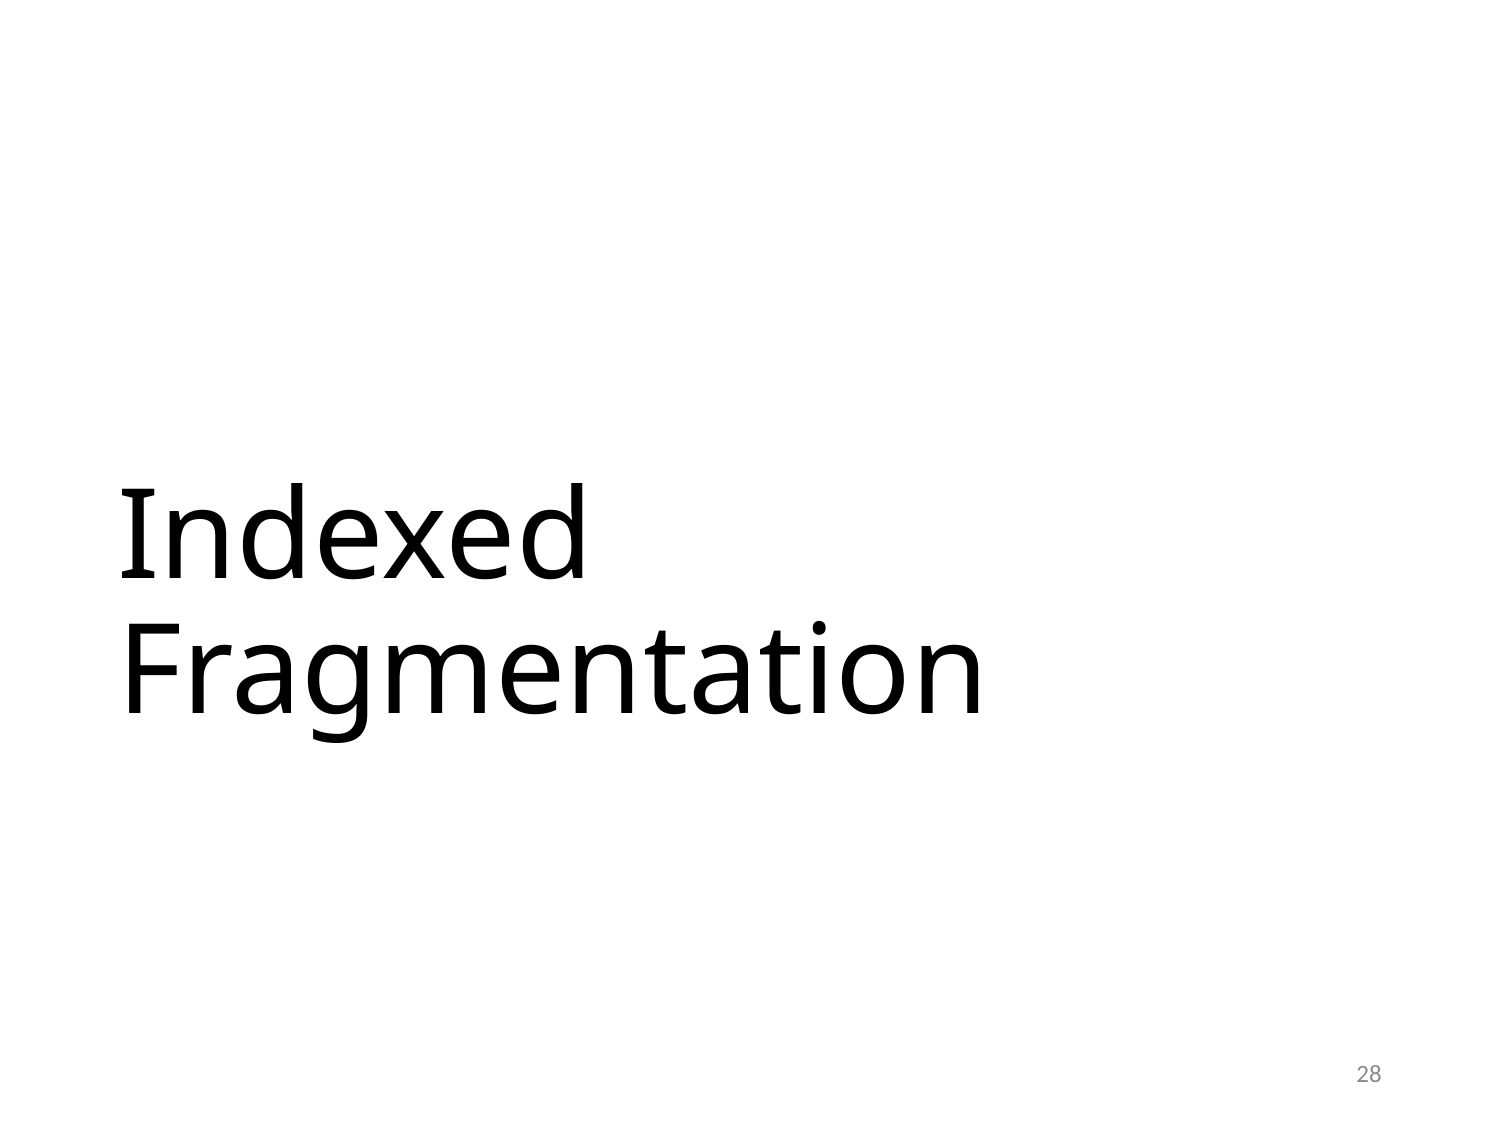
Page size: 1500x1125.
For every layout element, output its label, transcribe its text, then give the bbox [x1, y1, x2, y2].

title Indexed Fragmentation [102, 280, 1397, 749]
slide_number 28 [1059, 1042, 1397, 1103]
